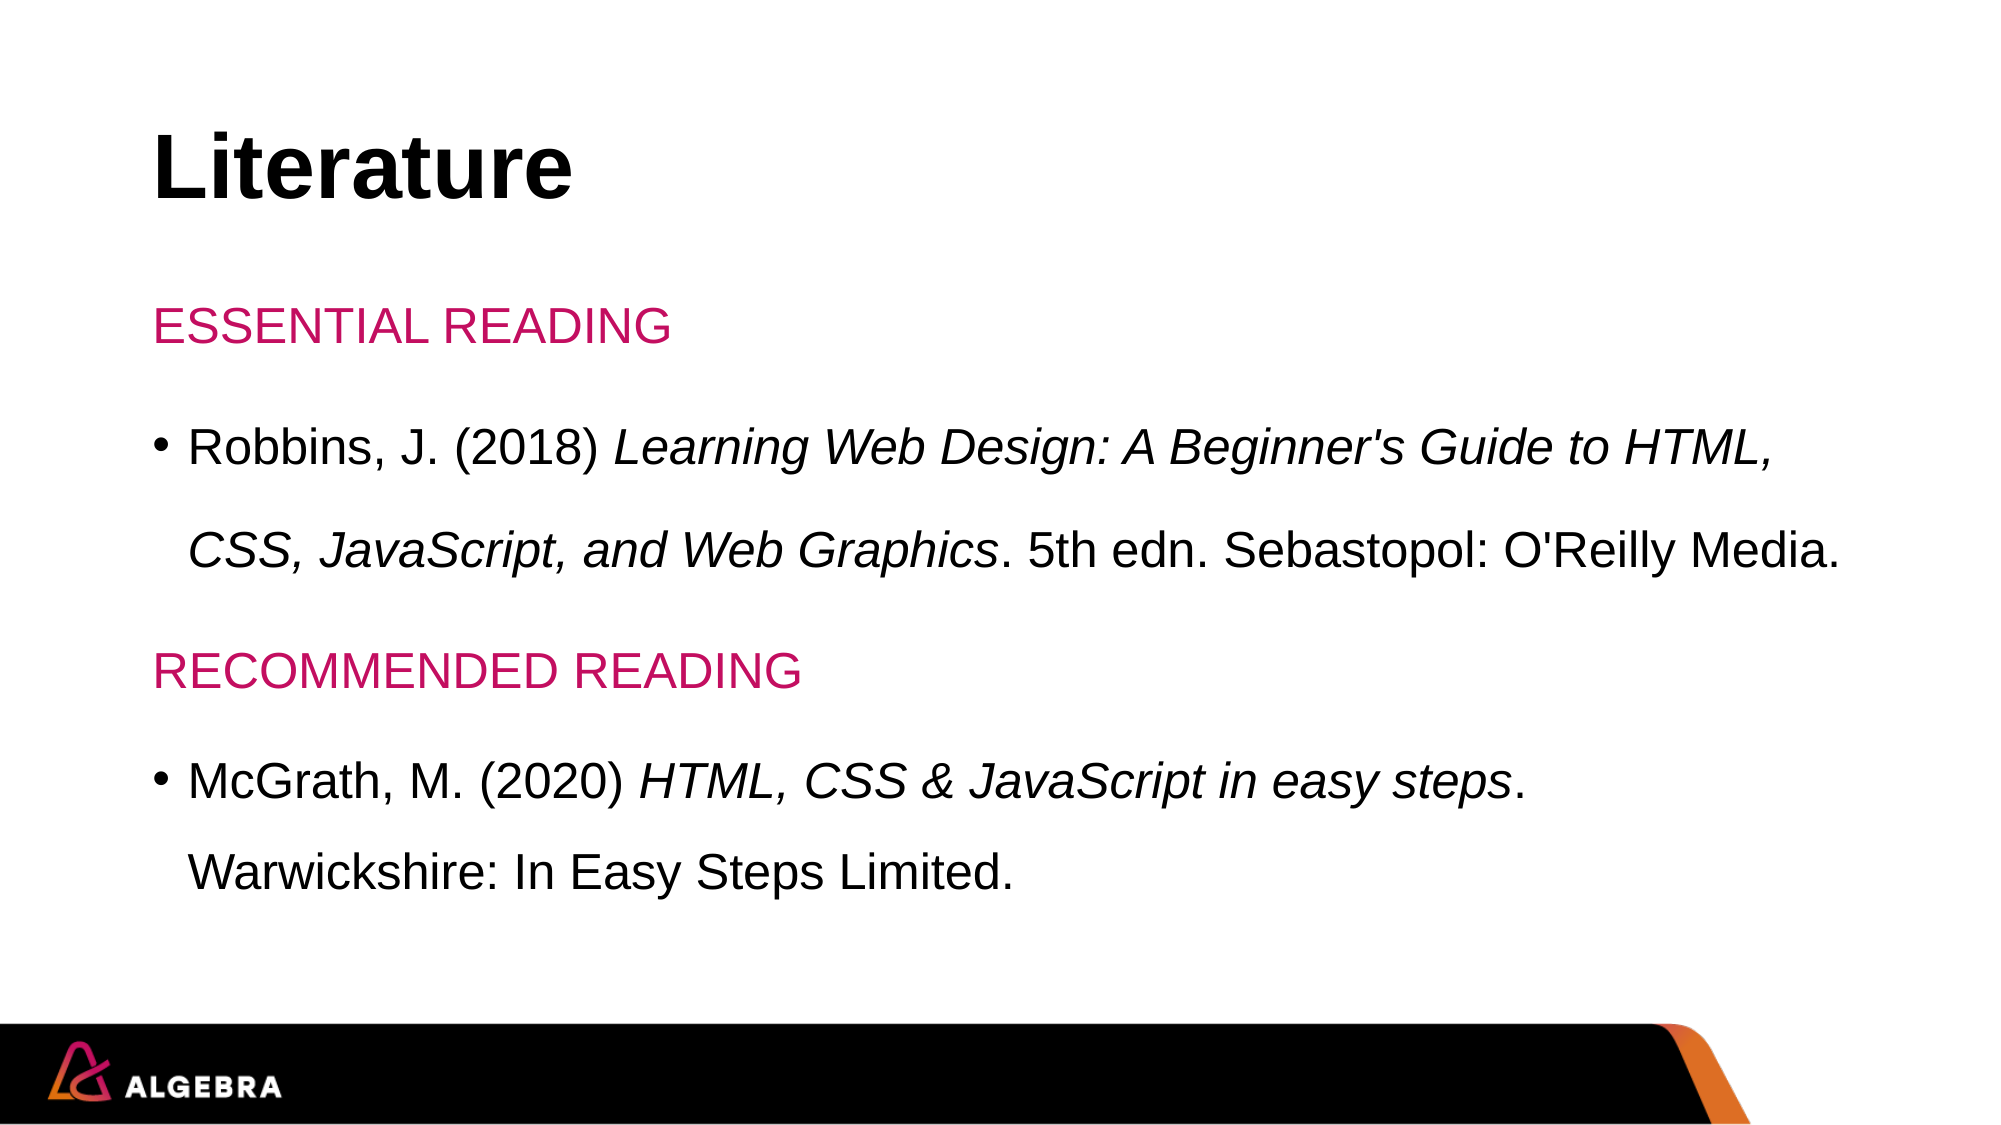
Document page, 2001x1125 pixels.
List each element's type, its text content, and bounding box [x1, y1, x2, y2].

picture [0, 1023, 1958, 1125]
list ESSENTIAL READING Robbins, J. (2018) Learning Web Design: A Beginner's Guide to HTML, CSS, JavaScript, and Web Graphics. 5th edn. Sebastopol: O'Reilly Media. RECOMMENDED READING McGrath, M. (2020) HTML, CSS & JavaScript in easy steps. Warwickshire: In Easy Steps Limited. [137, 242, 1863, 1014]
title Literature [137, 59, 1863, 242]
